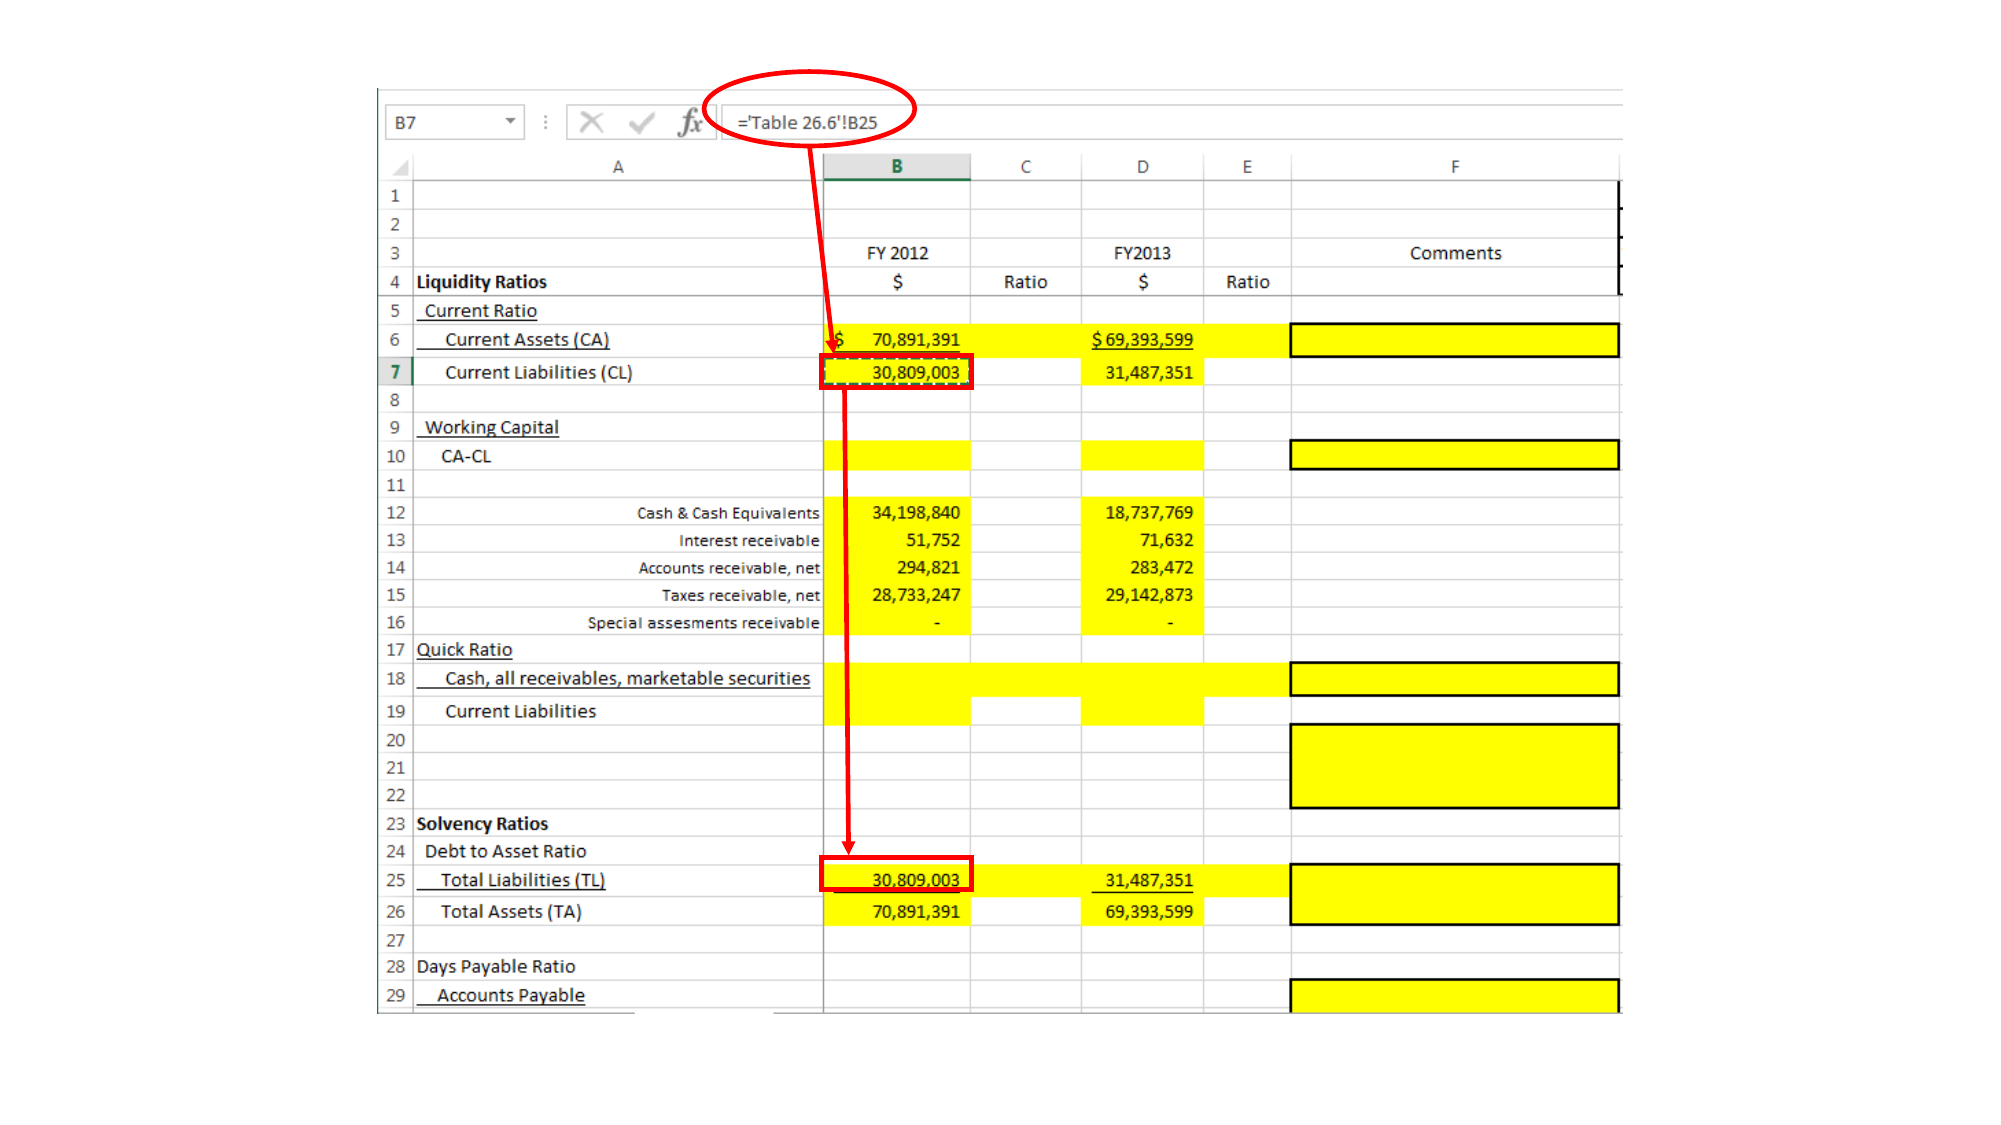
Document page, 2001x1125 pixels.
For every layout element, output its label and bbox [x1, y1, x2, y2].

list [377, 88, 1623, 1014]
text_box [719, 70, 899, 88]
text_box [844, 389, 849, 856]
text_box [809, 145, 834, 354]
